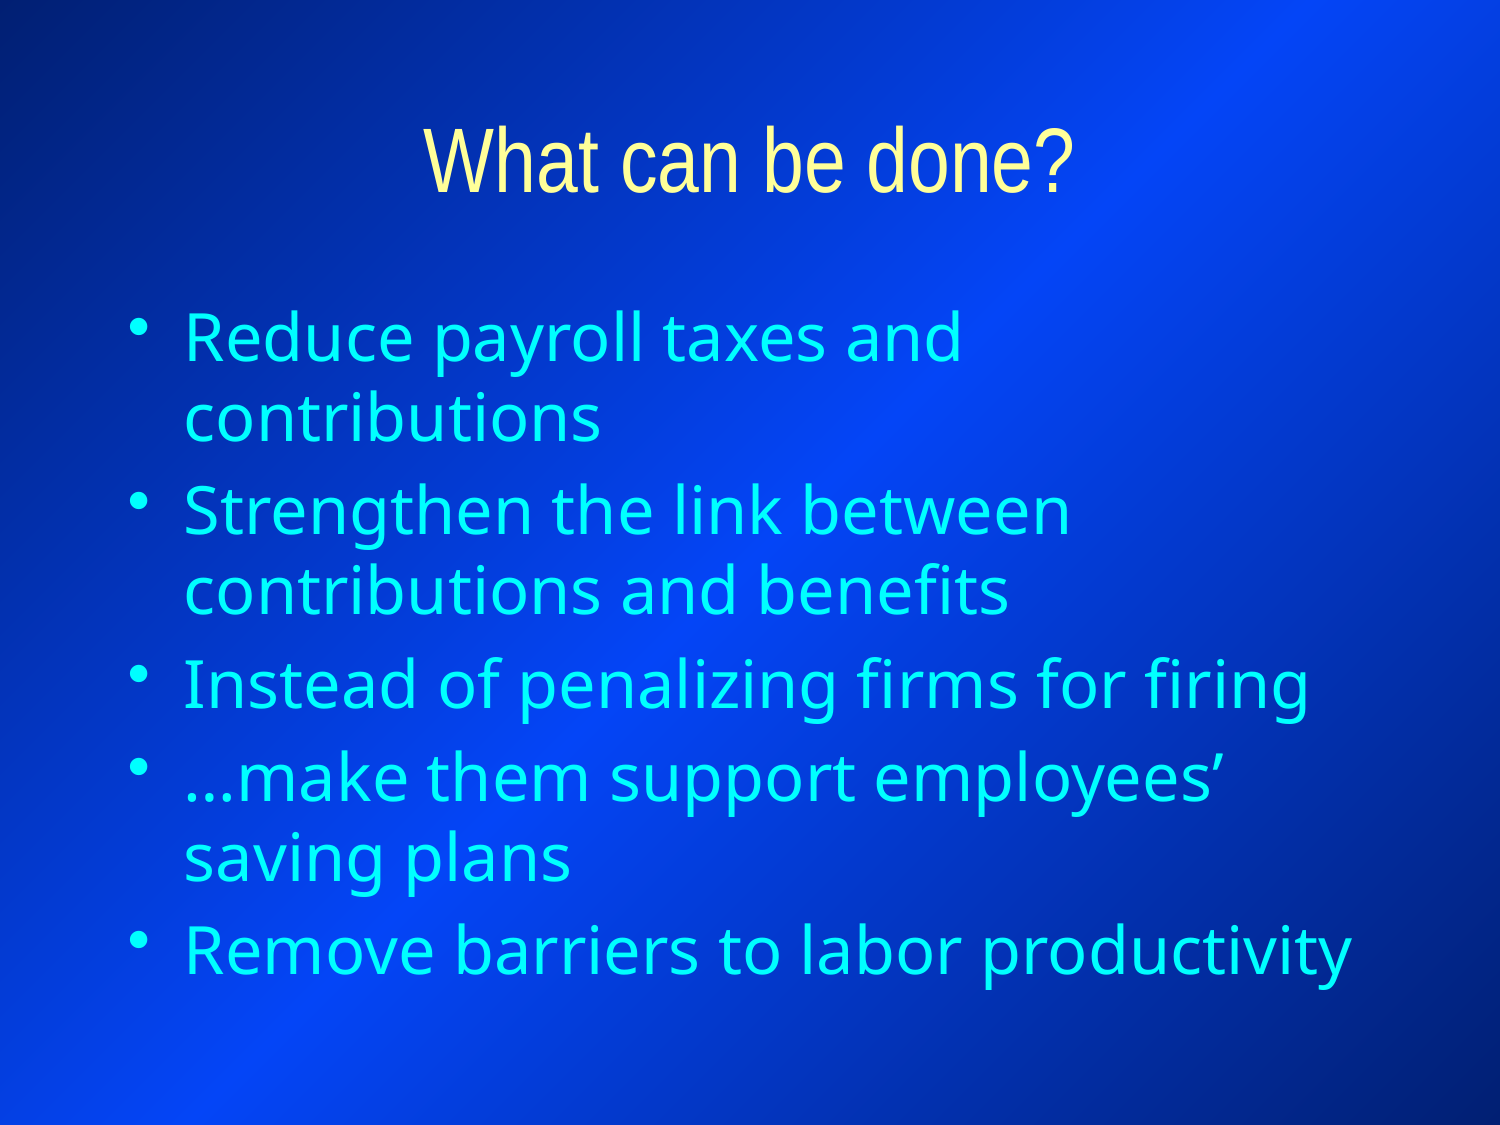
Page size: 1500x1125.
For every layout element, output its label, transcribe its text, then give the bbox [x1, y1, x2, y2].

list Reduce payroll taxes and contributions Strengthen the link between contributions and benefits Instead of penalizing firms for firing …make them support employees’ saving plans Remove barriers to labor productivity [112, 287, 1388, 963]
title What can be done? [112, 62, 1388, 251]
